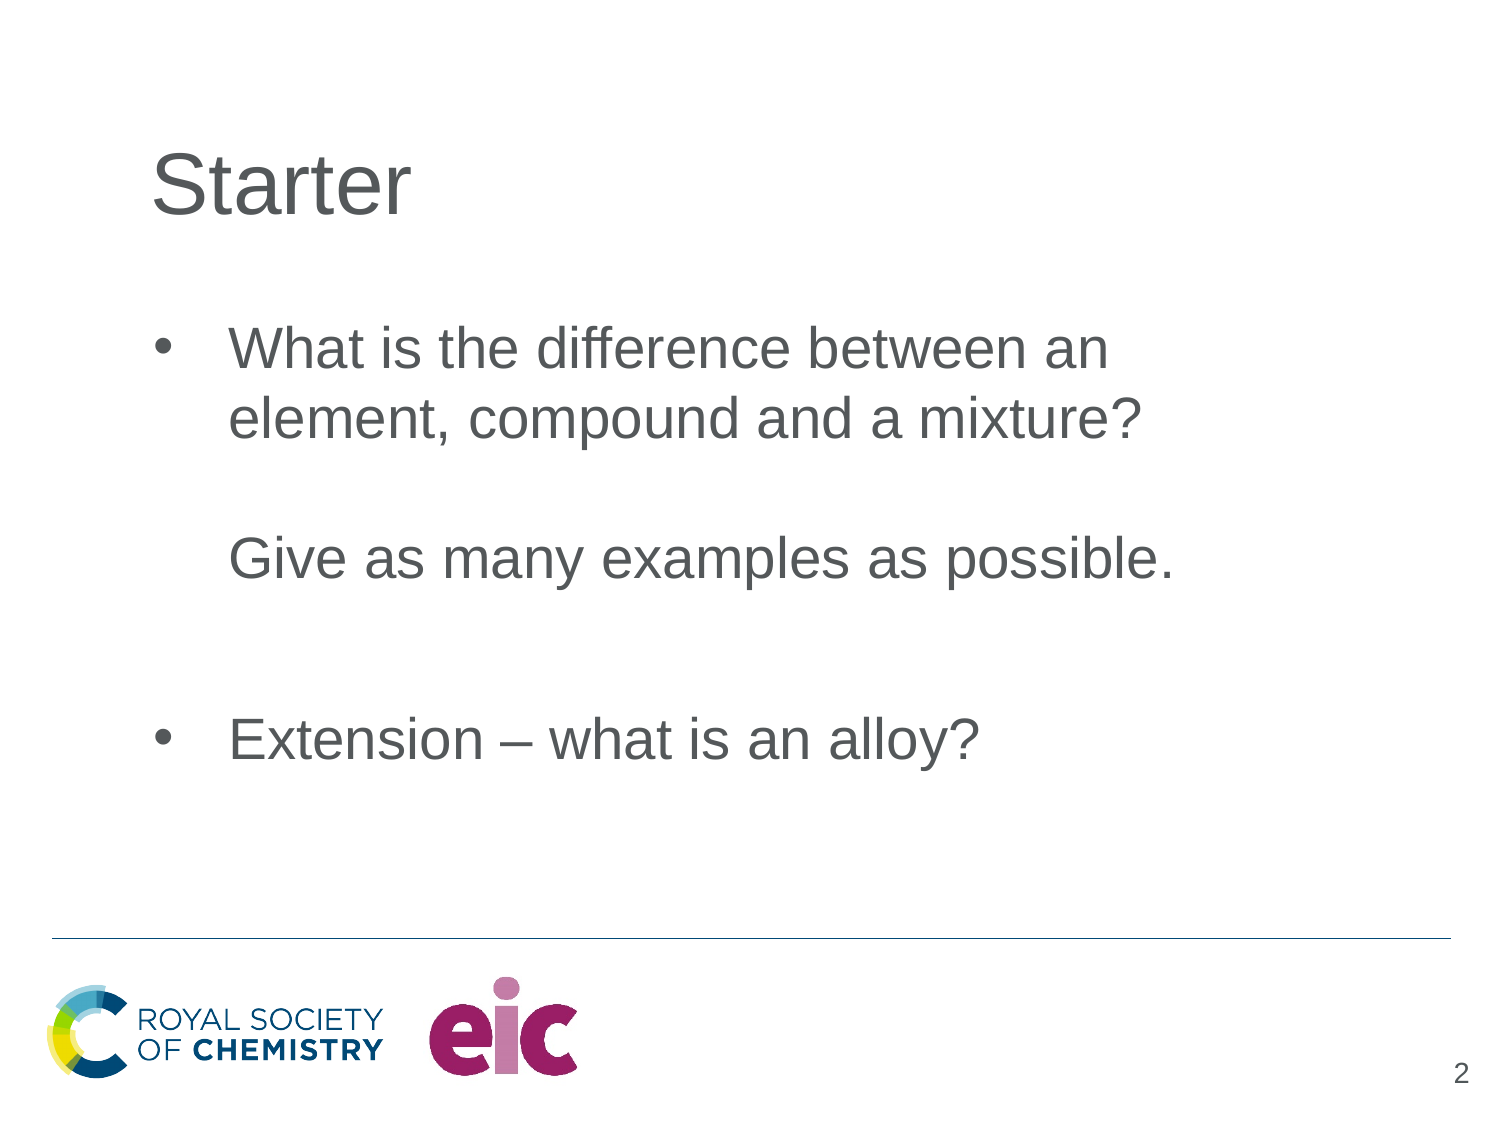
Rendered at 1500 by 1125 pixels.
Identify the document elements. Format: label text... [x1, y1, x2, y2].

list What is the difference between an element, compound and a mixture? Give as many examples as possible. Extension – what is an alloy? [138, 302, 1282, 988]
list 2 [1423, 1046, 1500, 1125]
picture [0, 938, 583, 1125]
list Starter [135, 119, 1282, 297]
